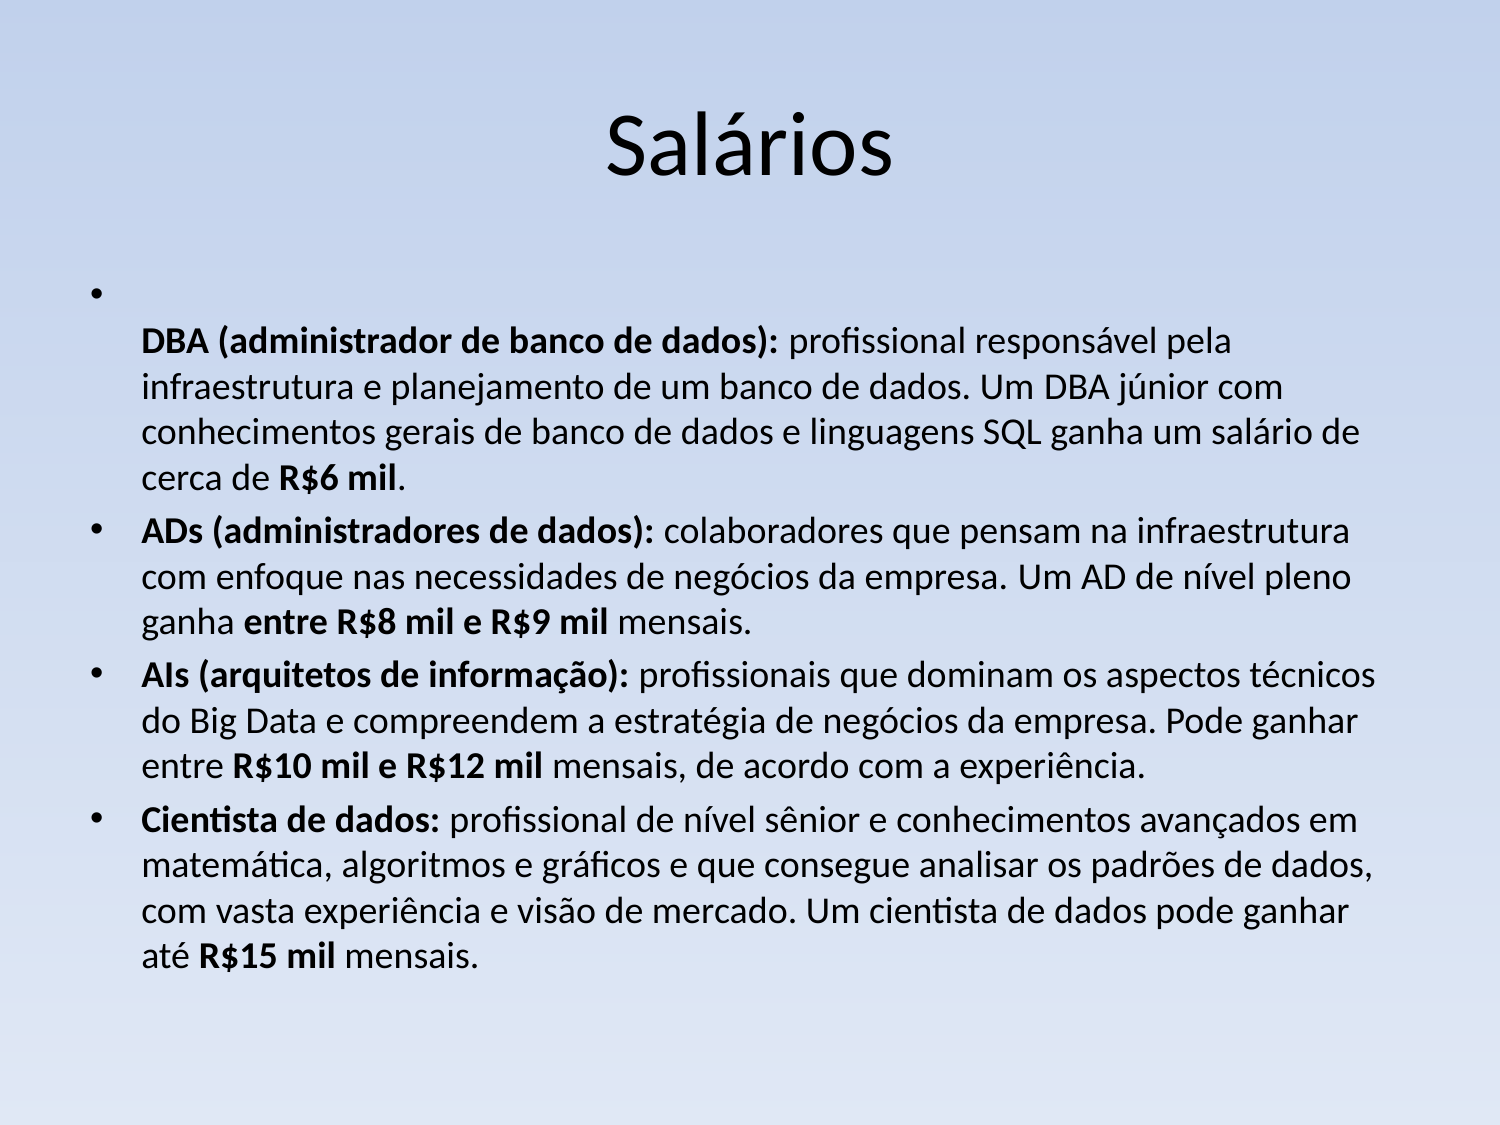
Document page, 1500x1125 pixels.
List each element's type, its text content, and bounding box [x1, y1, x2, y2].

title Salários [75, 45, 1425, 233]
list DBA (administrador de banco de dados): profissional responsável pela infraestrutura e planejamento de um banco de dados. Um DBA júnior com conhecimentos gerais de banco de dados e linguagens SQL ganha um salário de cerca de R$6 mil. ADs (administradores de dados): colaboradores que pensam na infraestrutura com enfoque nas necessidades de negócios da empresa. Um AD de nível pleno ganha entre R$8 mil e R$9 mil mensais. AIs (arquitetos de informação): profissionais que dominam os aspectos técnicos do Big Data e compreendem a estratégia de negócios da empresa. Pode ganhar entre R$10 mil e R$12 mil mensais, de acordo com a experiência. Cientista de dados: profissional de nível sênior e conhecimentos avançados em matemática, algoritmos e gráficos e que consegue analisar os padrões de dados, com vasta experiência e visão de mercado. Um cientista de dados pode ganhar até R$15 mil mensais. [75, 262, 1425, 1005]
